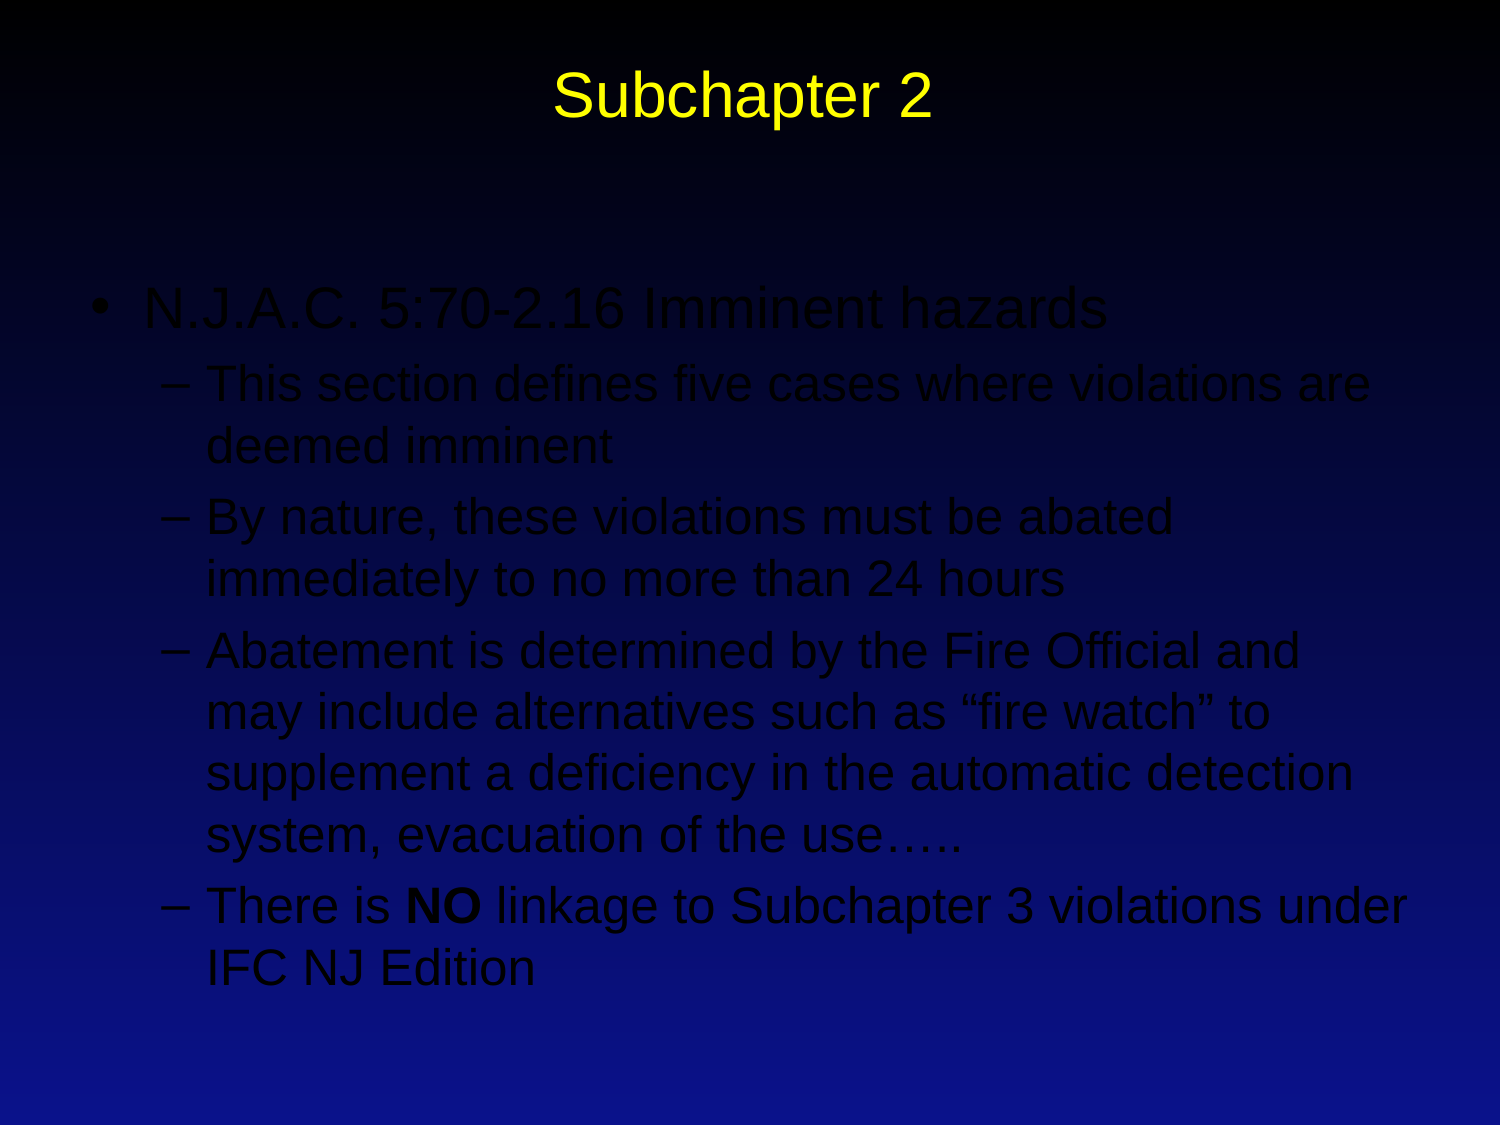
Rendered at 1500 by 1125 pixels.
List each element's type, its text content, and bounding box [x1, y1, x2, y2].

title Subchapter 2 [125, 45, 1363, 138]
list N.J.A.C. 5:70-2.16 Imminent hazards This section defines five cases where violations are deemed imminent By nature, these violations must be abated immediately to no more than 24 hours Abatement is determined by the Fire Official and may include alternatives such as “fire watch” to supplement a deficiency in the automatic detection system, evacuation of the use….. There is NO linkage to Subchapter 3 violations under IFC NJ Edition [75, 262, 1425, 1005]
